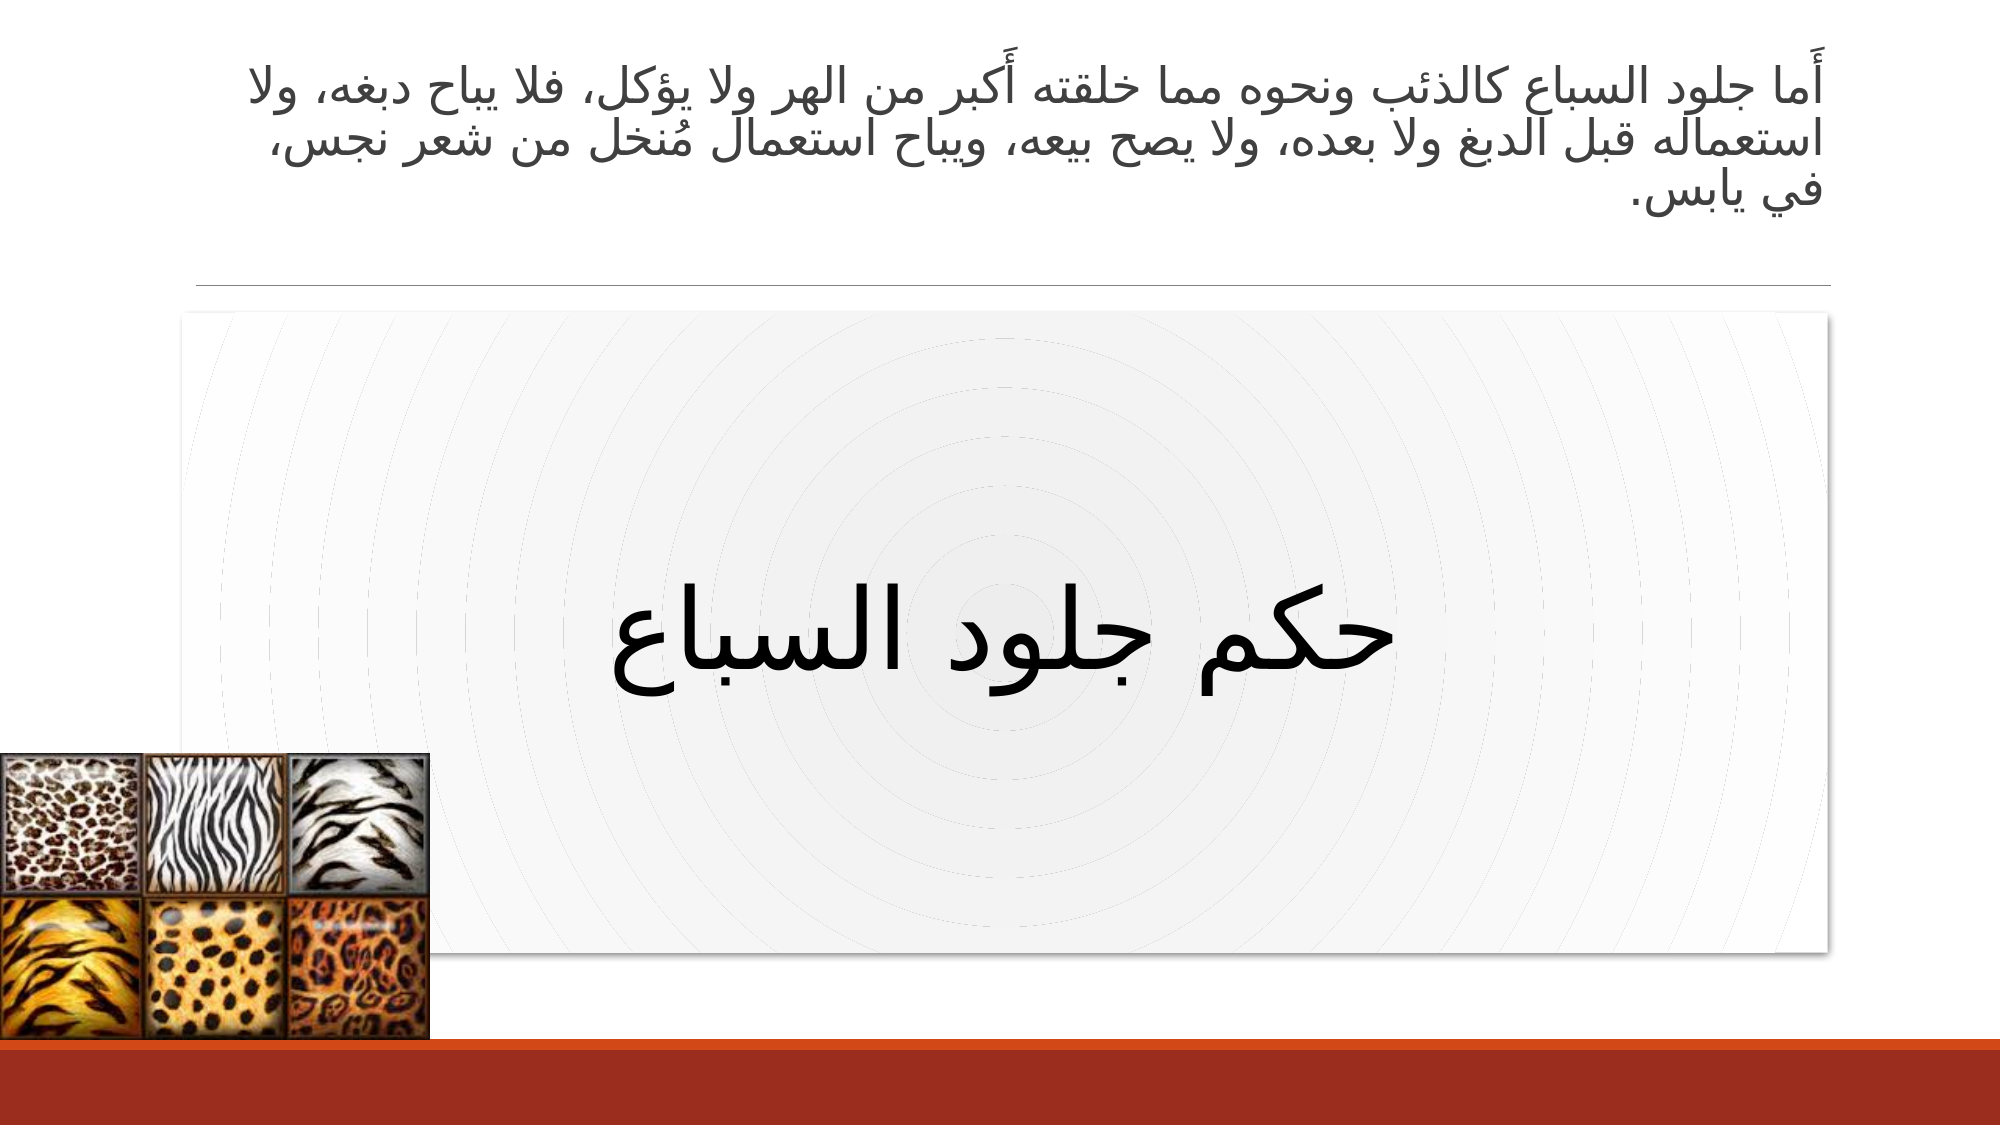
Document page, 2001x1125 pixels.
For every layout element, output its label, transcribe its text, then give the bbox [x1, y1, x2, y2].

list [179, 302, 1831, 964]
picture [0, 753, 431, 1041]
title أَما جلود السباع كالذئب ونحوه مما خلقته أَكبر من الهر ولا يؤكل، فلا يباح دبغه، ولا استعماله قبل الدبغ ولا بعده، ولا يصح بيعه، ويباح استعمال مُنخل من شعر نجس، في يابس. [195, 54, 1841, 284]
